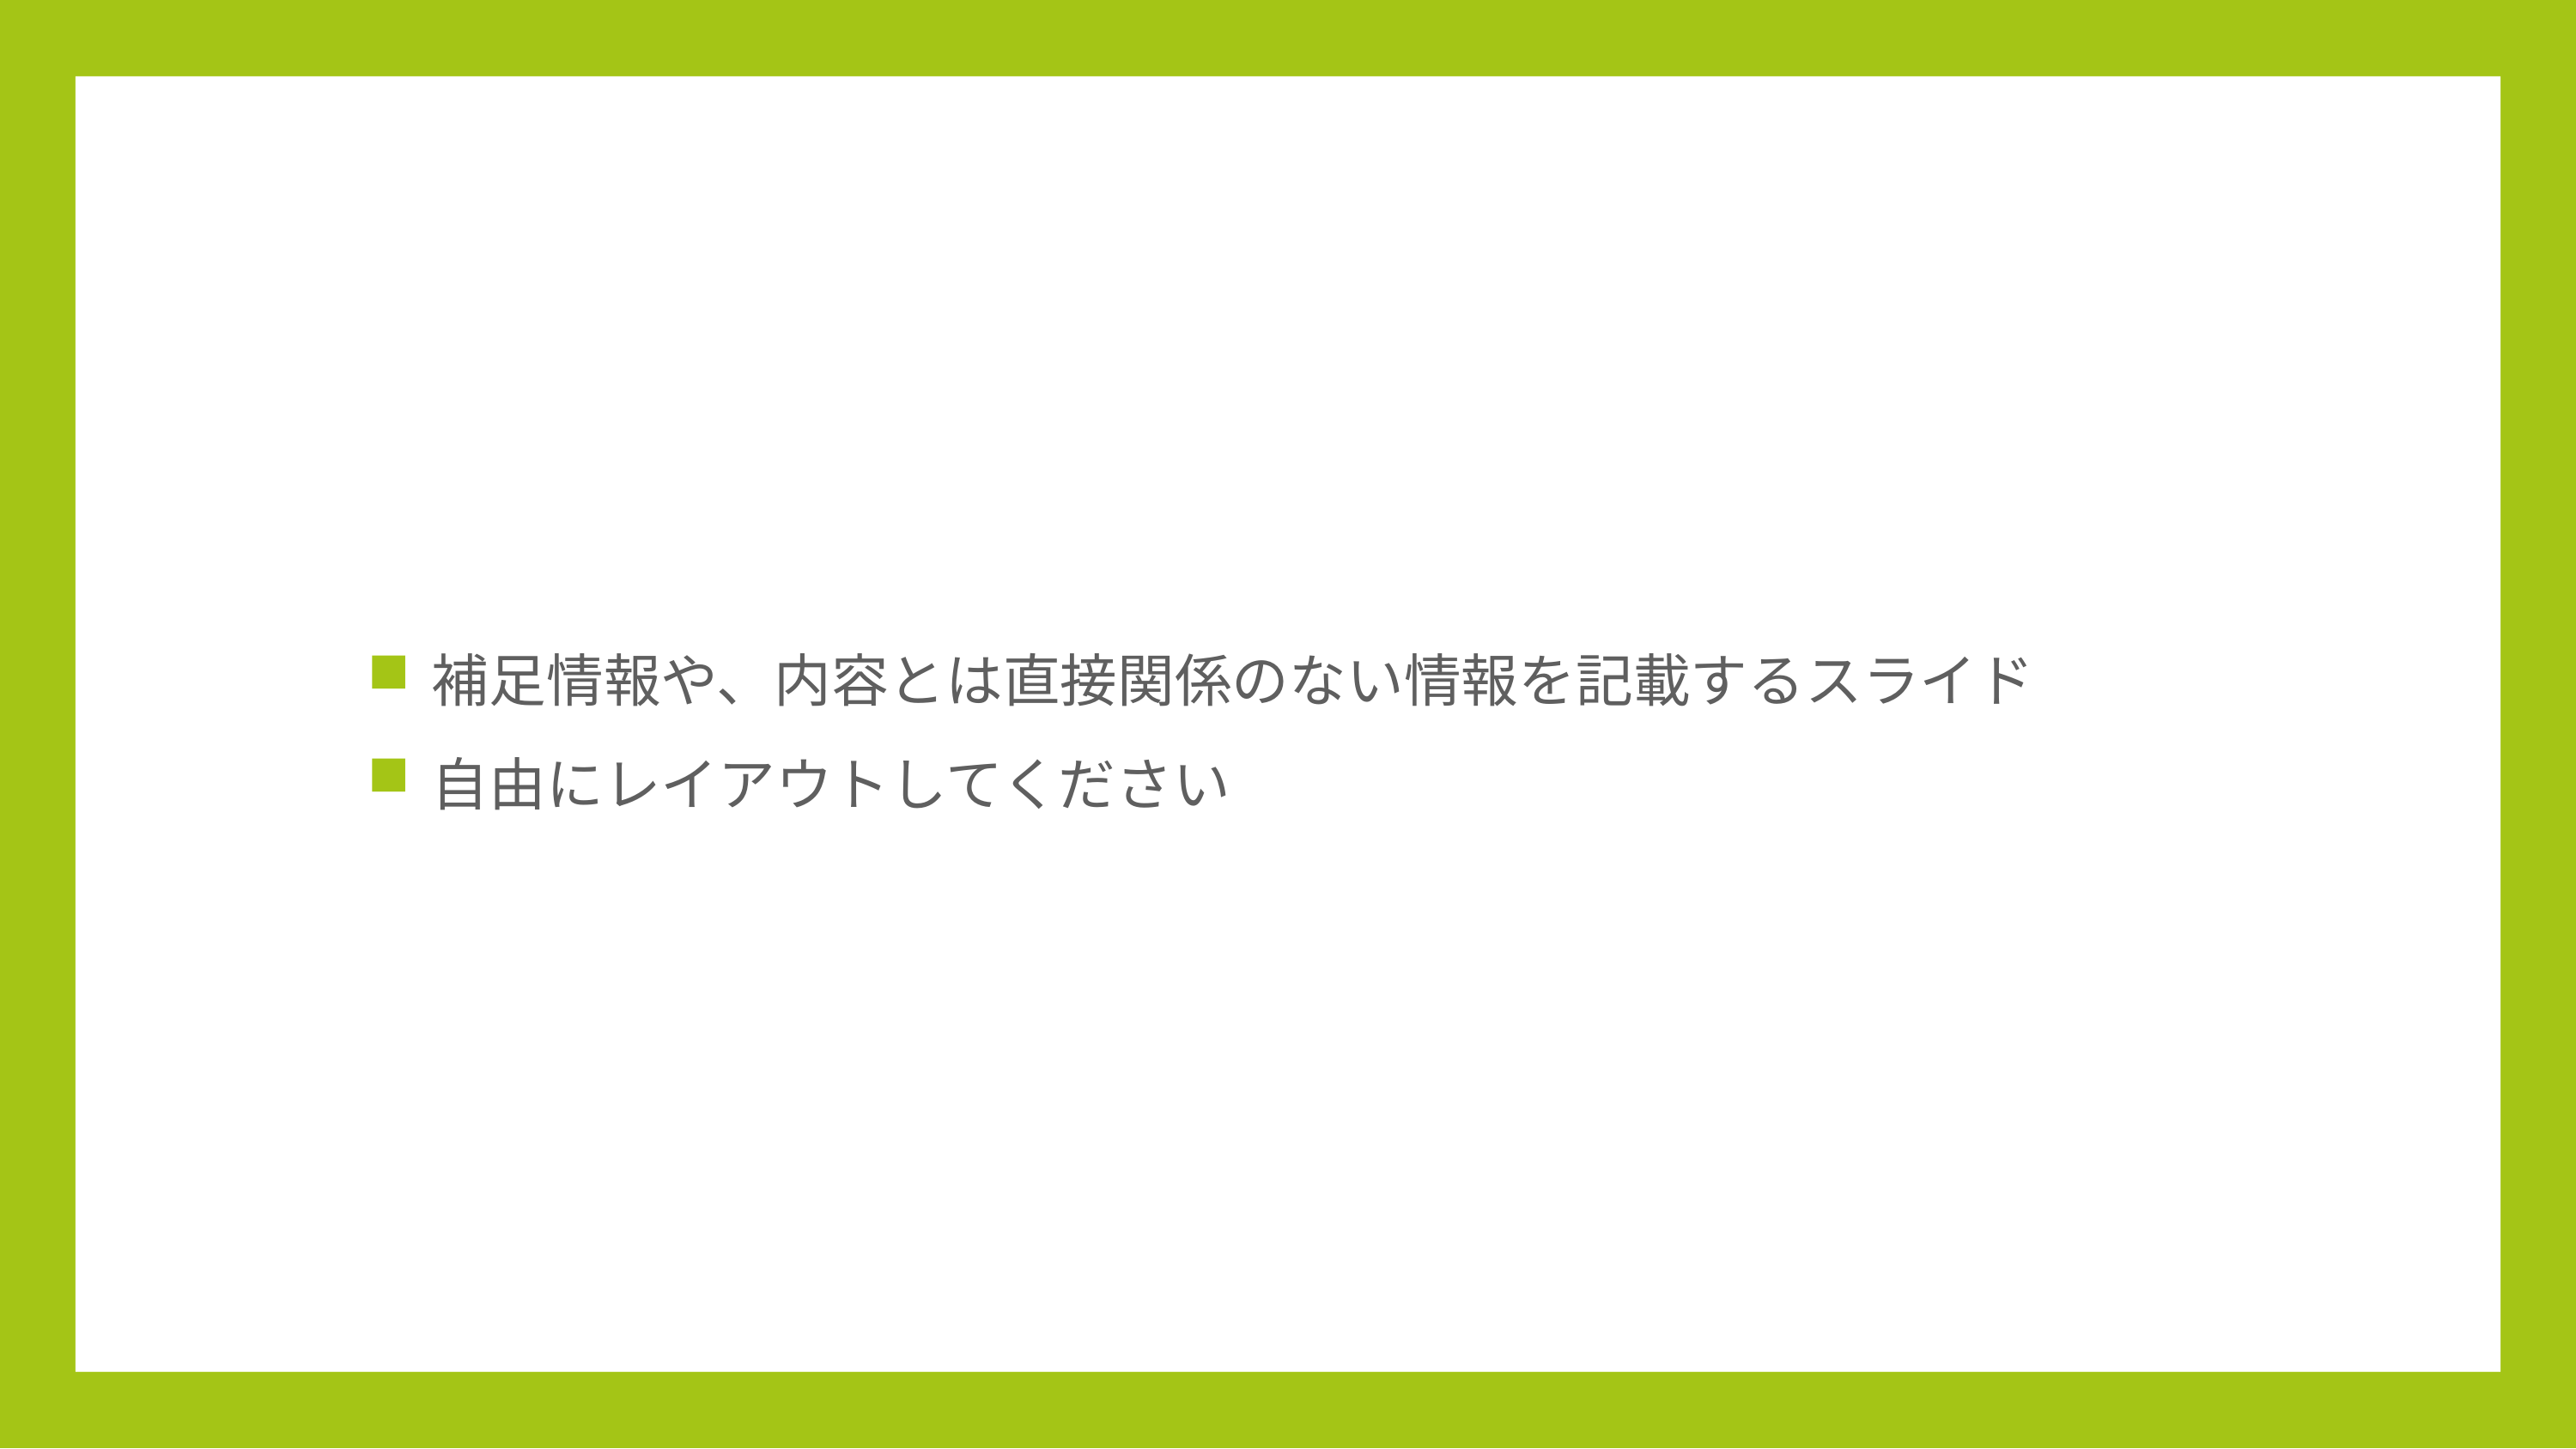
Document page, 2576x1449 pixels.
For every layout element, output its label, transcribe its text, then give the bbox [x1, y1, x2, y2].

list 補足情報や、内容とは直接関係のない情報を記載するスライド 自由にレイアウトしてください [354, 359, 2222, 1089]
